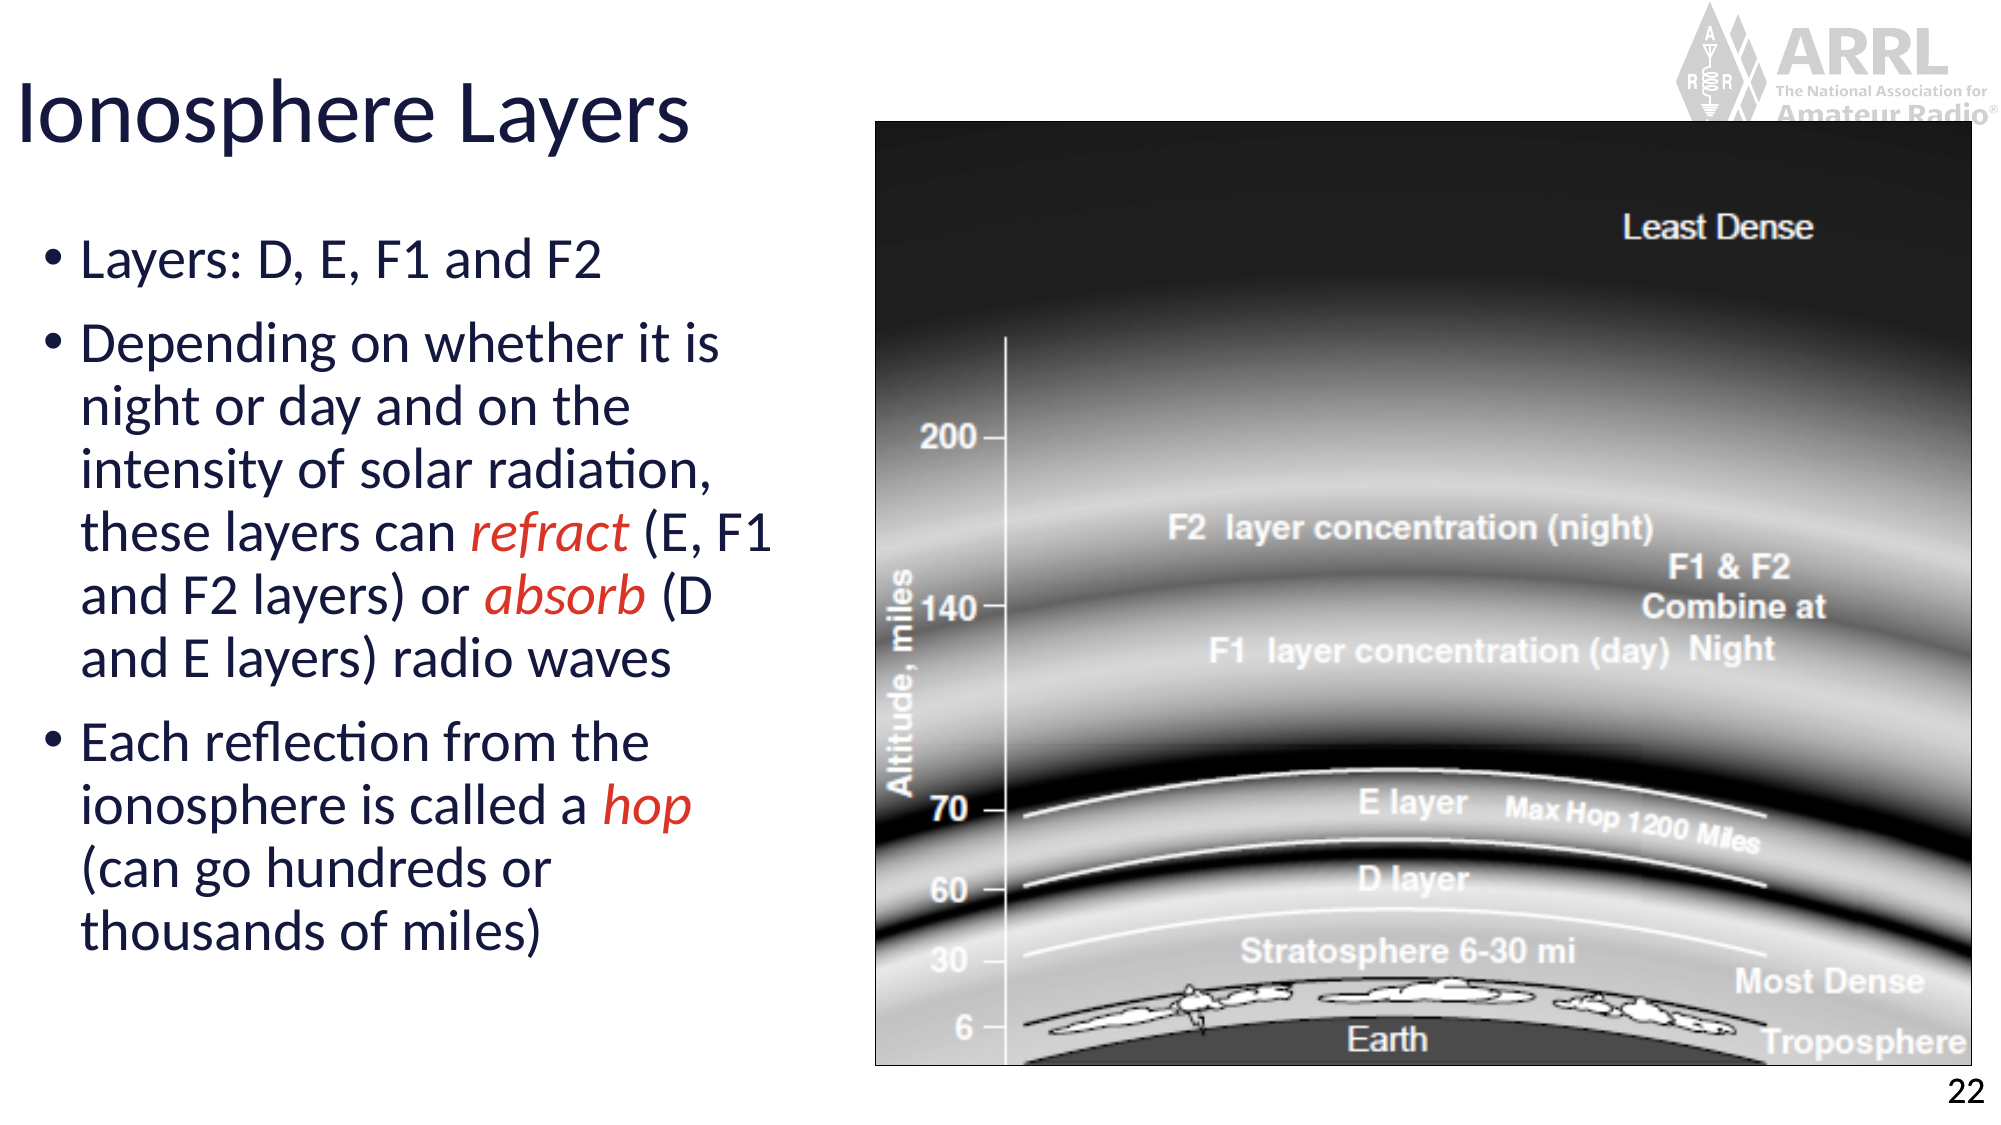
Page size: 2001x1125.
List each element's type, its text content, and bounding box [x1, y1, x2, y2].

list Layers: D, E, F1 and F2 Depending on whether it is night or day and on the intensity of solar radiation, these layers can refract (E, F1 and F2 layers) or absorb (D and E layers) radio waves Each reflection from the ionosphere is called a hop (can go hundreds or thousands of miles) [28, 221, 791, 1014]
title Ionosphere Layers [0, 3, 1725, 222]
picture [875, 0, 2000, 1066]
